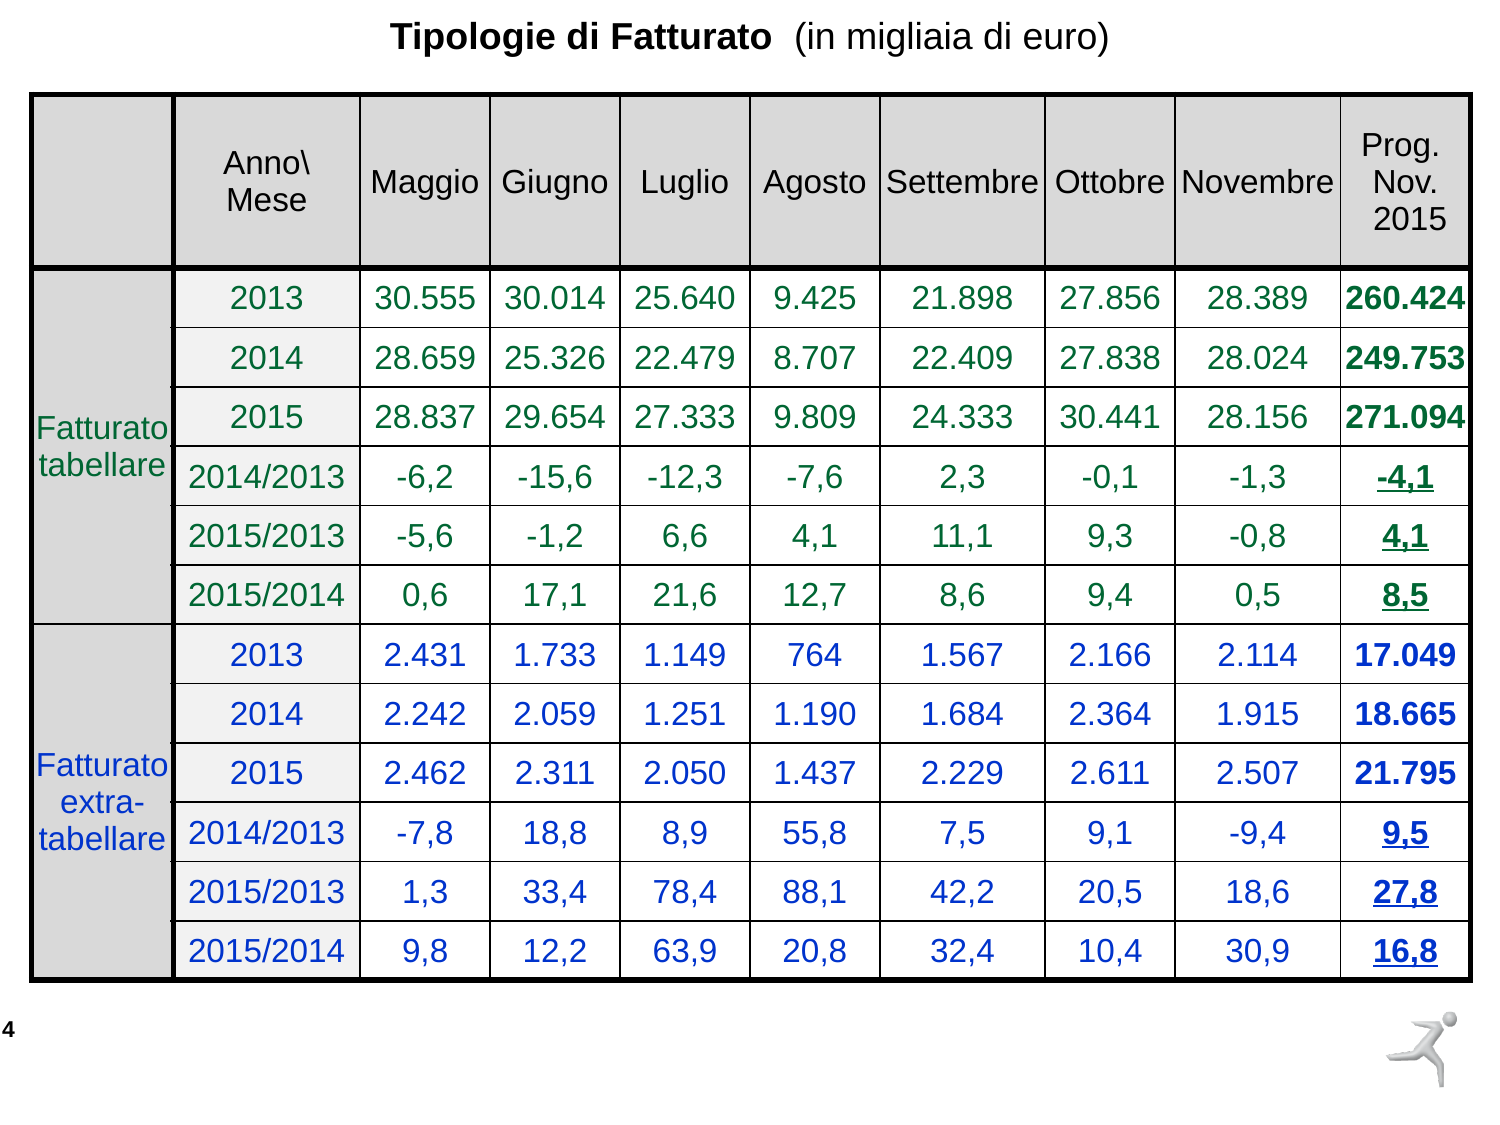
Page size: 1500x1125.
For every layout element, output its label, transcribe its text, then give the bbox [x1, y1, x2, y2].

table_cell 30,9 [1176, 922, 1340, 977]
table_cell -12,3 [621, 447, 749, 505]
table_cell 12,2 [491, 922, 619, 977]
table_cell 2014/2013 [176, 447, 359, 505]
table_cell 1.437 [751, 744, 879, 801]
table_cell 28.156 [1176, 388, 1340, 445]
table_cell 2.311 [491, 744, 619, 801]
table_cell 2.050 [621, 744, 749, 801]
table_header Settembre [881, 97, 1044, 265]
table_cell 0,5 [1176, 566, 1340, 623]
table_cell 2.507 [1176, 744, 1340, 801]
table_cell 21.795 [1341, 744, 1468, 801]
table_header Luglio [621, 97, 749, 265]
table_cell Fatturato tabellare [34, 271, 171, 623]
table_cell 27.333 [621, 388, 749, 445]
table_cell 249.753 [1341, 328, 1468, 386]
table_cell -5,6 [361, 506, 489, 564]
picture [1366, 990, 1476, 1109]
table_cell 22.479 [621, 328, 749, 386]
table_cell -9,4 [1176, 803, 1340, 861]
table_cell 1,3 [361, 862, 489, 920]
table_cell -7,8 [361, 803, 489, 861]
table_cell 4,1 [751, 506, 879, 564]
table_cell 8,9 [621, 803, 749, 861]
table_cell 55,8 [751, 803, 879, 861]
table_cell 18,8 [491, 803, 619, 861]
table_cell 2014 [176, 684, 359, 742]
table_cell 7,5 [881, 803, 1044, 861]
table_header Maggio [361, 97, 489, 265]
table_cell 78,4 [621, 862, 749, 920]
table_cell 12,7 [751, 566, 879, 623]
table_cell 22.409 [881, 328, 1044, 386]
table_cell 2015/2014 [176, 922, 359, 977]
table_header Novembre [1176, 97, 1340, 265]
table_header Giugno [491, 97, 619, 265]
table_cell 20,8 [751, 922, 879, 977]
table_cell 9,4 [1046, 566, 1174, 623]
table_cell 33,4 [491, 862, 619, 920]
table_cell 2015 [176, 744, 359, 801]
table_header Agosto [751, 97, 879, 265]
table_cell 8,6 [881, 566, 1044, 623]
table_cell 2.431 [361, 625, 489, 683]
table_cell 27.838 [1046, 328, 1174, 386]
table_cell -6,2 [361, 447, 489, 505]
table_cell 2,3 [881, 447, 1044, 505]
table_cell 2015/2013 [176, 506, 359, 564]
table_cell 6,6 [621, 506, 749, 564]
table_cell 25.326 [491, 328, 619, 386]
table_cell 764 [751, 625, 879, 683]
table_cell 271.094 [1341, 388, 1468, 445]
table_cell 88,1 [751, 862, 879, 920]
table_cell 28.389 [1176, 271, 1340, 327]
table_cell 2.229 [881, 744, 1044, 801]
table_cell 2.611 [1046, 744, 1174, 801]
table_cell 17,1 [491, 566, 619, 623]
table_cell 0,6 [361, 566, 489, 623]
text_box Tipologie di Fatturato (in migliaia di euro) [0, 4, 1500, 65]
table_cell -4,1 [1341, 447, 1468, 505]
table_cell 2014/2013 [176, 803, 359, 861]
table_header [34, 97, 171, 265]
table_cell 1.567 [881, 625, 1044, 683]
table_cell 20,5 [1046, 862, 1174, 920]
table_cell 18.665 [1341, 684, 1468, 742]
table_cell 29.654 [491, 388, 619, 445]
table_cell 9,8 [361, 922, 489, 977]
table_cell 4,1 [1341, 506, 1468, 564]
table_cell 9.425 [751, 271, 879, 327]
table_cell 32,4 [881, 922, 1044, 977]
table_cell 27,8 [1341, 862, 1468, 920]
table_cell 28.837 [361, 388, 489, 445]
table_cell -15,6 [491, 447, 619, 505]
table_cell 63,9 [621, 922, 749, 977]
table_cell 24.333 [881, 388, 1044, 445]
table_cell 2015/2014 [176, 566, 359, 623]
table_cell 18,6 [1176, 862, 1340, 920]
table_cell 27.856 [1046, 271, 1174, 327]
table_header Prog. Nov. 2015 [1341, 97, 1468, 265]
table_cell -0,8 [1176, 506, 1340, 564]
table_cell 9.809 [751, 388, 879, 445]
table_cell 11,1 [881, 506, 1044, 564]
table_header Ottobre [1046, 97, 1174, 265]
table_cell 2.114 [1176, 625, 1340, 683]
table_cell Fatturato extra-tabellare [34, 625, 171, 977]
table_cell 2.462 [361, 744, 489, 801]
table_cell 2013 [176, 625, 359, 683]
table_cell 2.166 [1046, 625, 1174, 683]
table_cell 9,3 [1046, 506, 1174, 564]
table_cell 25.640 [621, 271, 749, 327]
table_cell 21,6 [621, 566, 749, 623]
table_cell 1.251 [621, 684, 749, 742]
table_cell 260.424 [1341, 271, 1468, 327]
table_cell 9,5 [1341, 803, 1468, 861]
table_cell 21.898 [881, 271, 1044, 327]
table_cell 9,1 [1046, 803, 1174, 861]
table_cell 1.190 [751, 684, 879, 742]
table_cell 2015 [176, 388, 359, 445]
table_cell 8,5 [1341, 566, 1468, 623]
table_cell 2.059 [491, 684, 619, 742]
table_cell -1,2 [491, 506, 619, 564]
table_cell 1.733 [491, 625, 619, 683]
table_header Anno\ Mese [176, 97, 359, 265]
table_cell -1,3 [1176, 447, 1340, 505]
table_cell -7,6 [751, 447, 879, 505]
table_cell -0,1 [1046, 447, 1174, 505]
table_cell 1.915 [1176, 684, 1340, 742]
table_cell 2014 [176, 328, 359, 386]
table_cell 17.049 [1341, 625, 1468, 683]
table_cell 28.024 [1176, 328, 1340, 386]
table_cell 16,8 [1341, 922, 1468, 977]
table_cell 42,2 [881, 862, 1044, 920]
table_cell 2.364 [1046, 684, 1174, 742]
table_cell 30.555 [361, 271, 489, 327]
table_cell 30.441 [1046, 388, 1174, 445]
table_cell 2015/2013 [176, 862, 359, 920]
table_cell 2.242 [361, 684, 489, 742]
table_cell 30.014 [491, 271, 619, 327]
table_cell 1.684 [881, 684, 1044, 742]
table_cell 28.659 [361, 328, 489, 386]
table_cell 10,4 [1046, 922, 1174, 977]
table_cell 2013 [176, 271, 359, 327]
table_cell 1.149 [621, 625, 749, 683]
table_cell 8.707 [751, 328, 879, 386]
